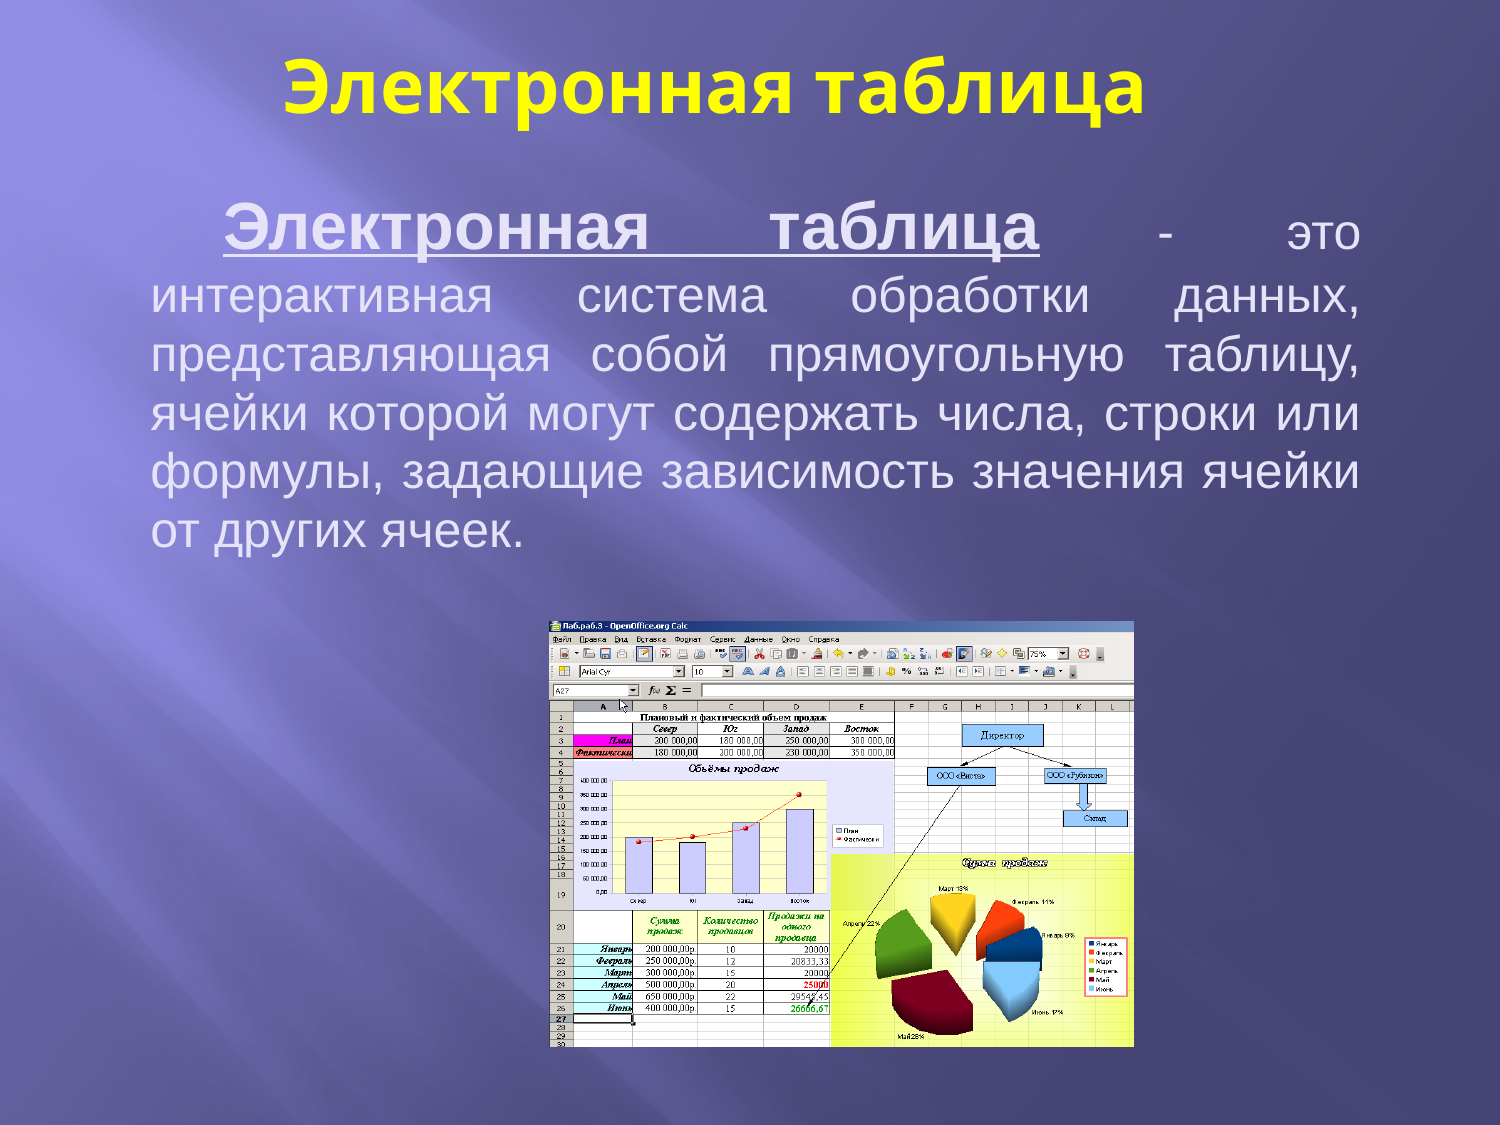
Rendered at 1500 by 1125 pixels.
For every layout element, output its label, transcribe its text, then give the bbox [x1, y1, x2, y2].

text_box Электронная таблица - это интерактивная система обработки данных, представляющая собой прямоугольную таблицу, ячейки которой могут содержать числа, строки или формулы, задающие зависимость значения ячейки от других ячеек. [135, 179, 1377, 1125]
text_box Электронная таблица [77, 30, 1354, 216]
picture [548, 621, 1135, 1048]
